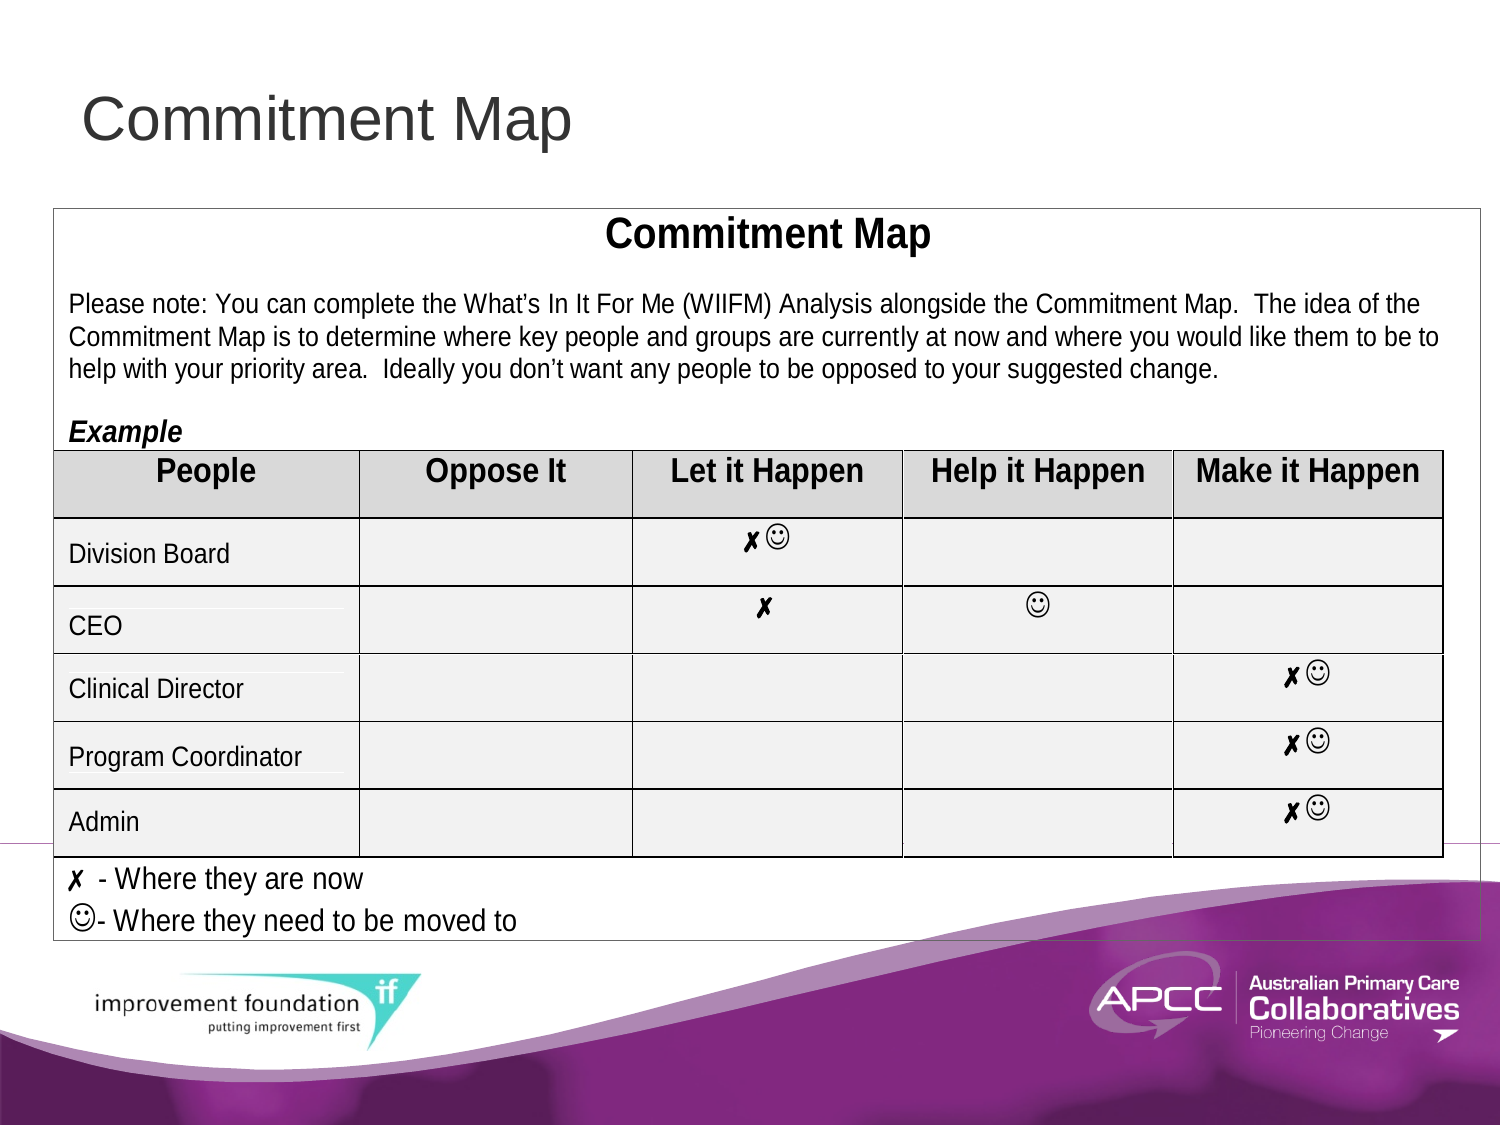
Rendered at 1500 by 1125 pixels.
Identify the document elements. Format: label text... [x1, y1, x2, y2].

title Commitment Map [80, 77, 1419, 183]
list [52, 207, 1481, 941]
picture [93, 941, 422, 1051]
picture [0, 883, 1500, 1125]
